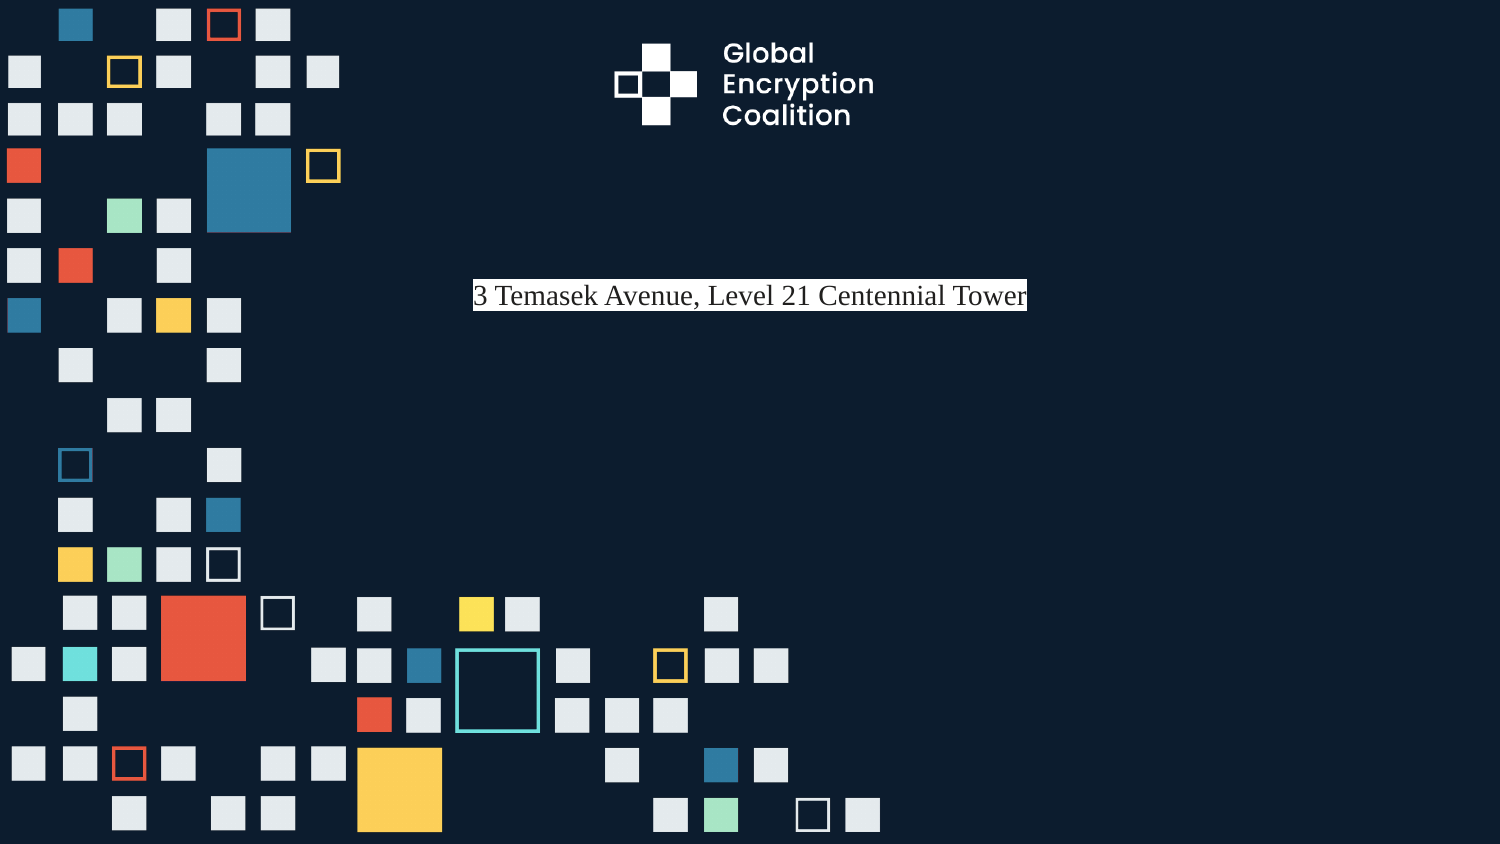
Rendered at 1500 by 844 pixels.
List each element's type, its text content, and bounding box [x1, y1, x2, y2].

title 3 Temasek Avenue, Level 21 Centennial Tower [309, 260, 1191, 570]
picture [0, 1, 897, 844]
